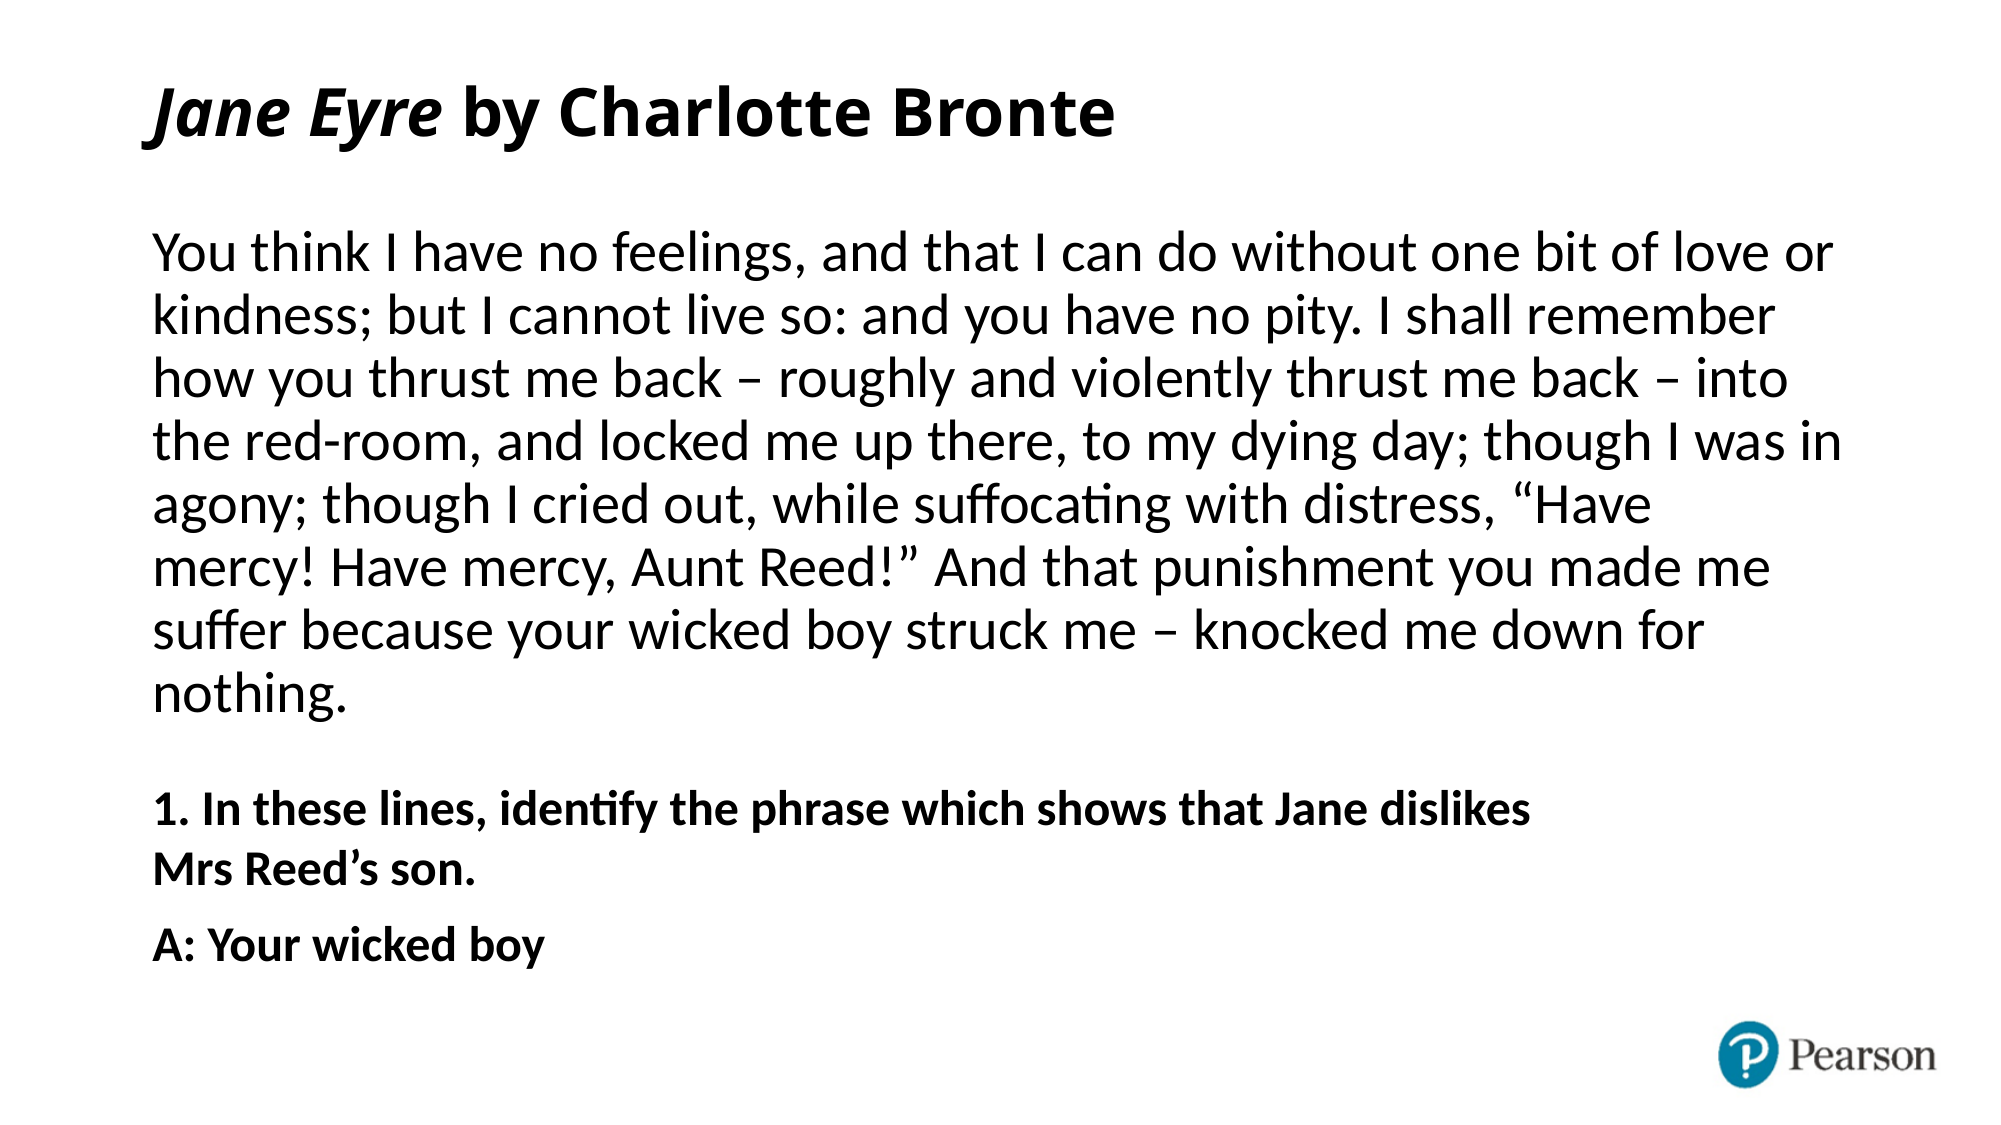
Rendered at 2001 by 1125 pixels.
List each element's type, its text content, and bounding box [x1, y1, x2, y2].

title Jane Eyre by Charlotte Bronte [137, 59, 1863, 213]
picture [1708, 1006, 1947, 1099]
text_box 1. In these lines, identify the phrase which shows that Jane dislikes Mrs Reed’s son. [137, 767, 1863, 903]
list You think I have no feelings, and that I can do without one bit of love or kindness; but I cannot live so: and you have no pity. I shall remember how you thrust me back – roughly and violently thrust me back – into the red-room, and locked me up there, to my dying day; though I was in agony; though I cried out, while suffocating with distress, “Have mercy! Have mercy, Aunt Reed!” And that punishment you made me suffer because your wicked boy struck me – knocked me down for nothing. [137, 213, 1863, 743]
text_box A: Your wicked boy [137, 904, 1579, 979]
